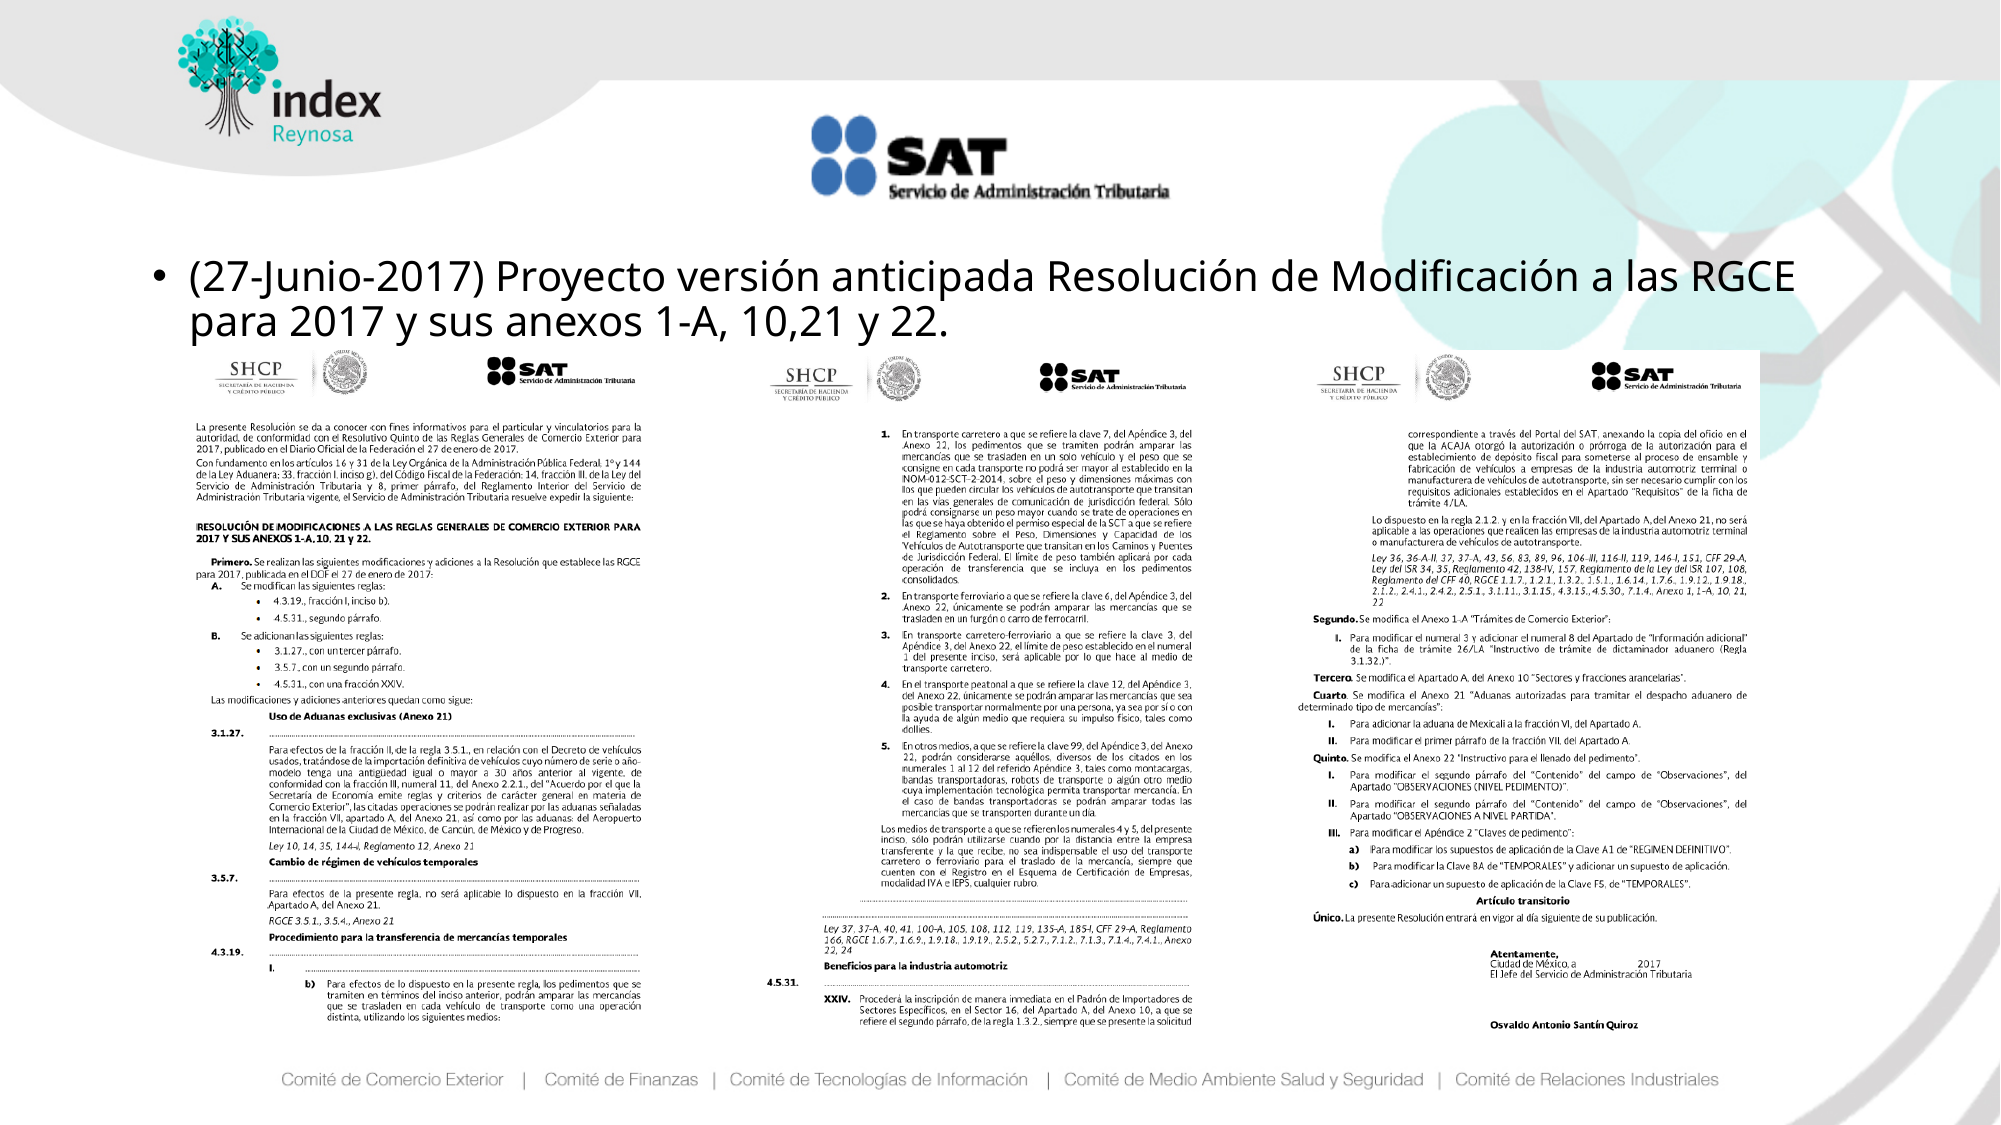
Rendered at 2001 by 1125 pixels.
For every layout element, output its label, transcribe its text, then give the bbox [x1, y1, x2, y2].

list (27-Junio-2017) Proyecto versión anticipada Resolución de Modificación a las RGCE para 2017 y sus anexos 1-A, 10,21 y 22. [137, 247, 1863, 803]
picture [0, 0, 2000, 1125]
